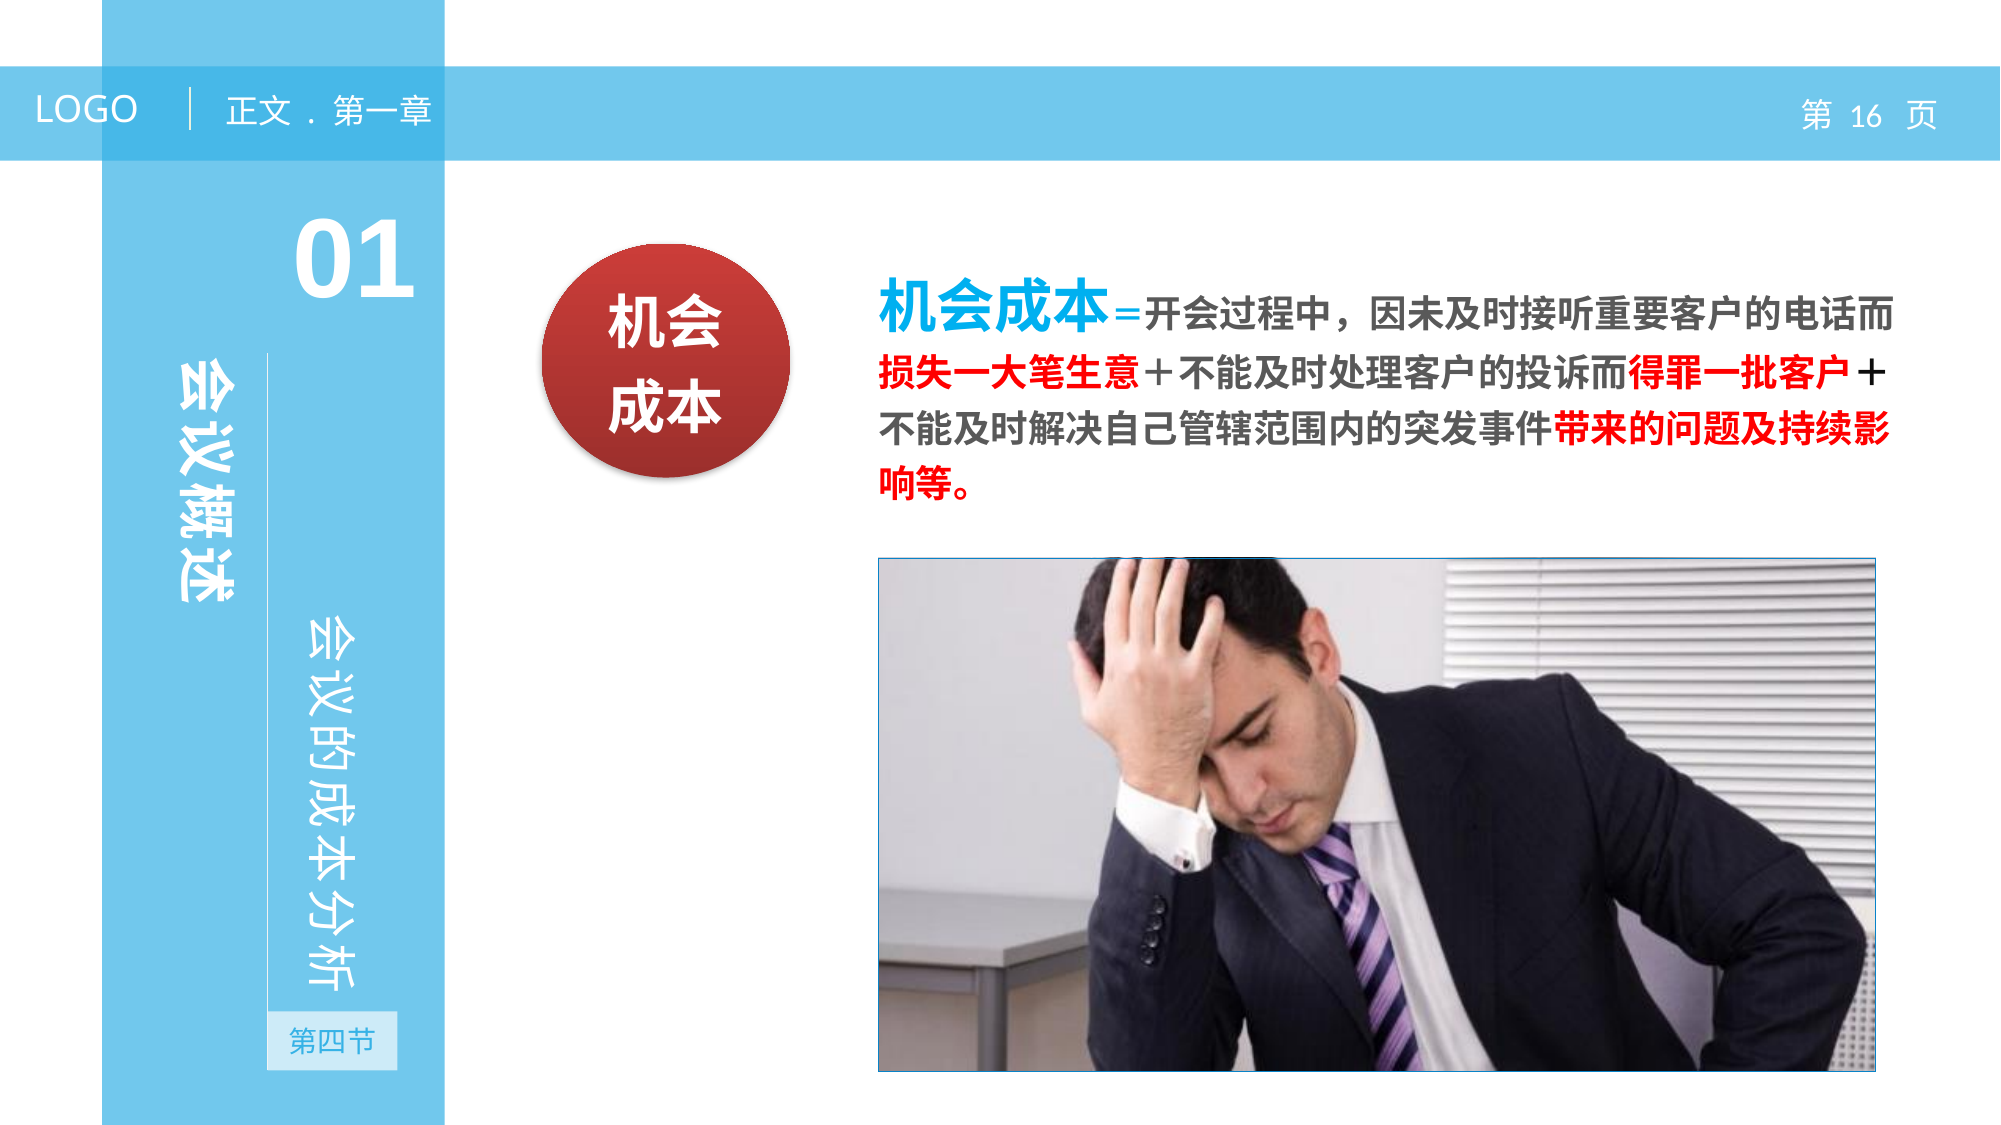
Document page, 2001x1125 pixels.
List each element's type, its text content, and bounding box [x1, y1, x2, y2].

picture [878, 557, 1876, 1072]
text_box 机会成本＝开会过程中，因未及时接听重要客户的电话而损失一大笔生意＋不能及时处理客户的投诉而得罪一批客户＋不能及时解决自己管辖范围内的突发事件带来的问题及持续影响等。 [863, 245, 1922, 513]
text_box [541, 243, 791, 478]
